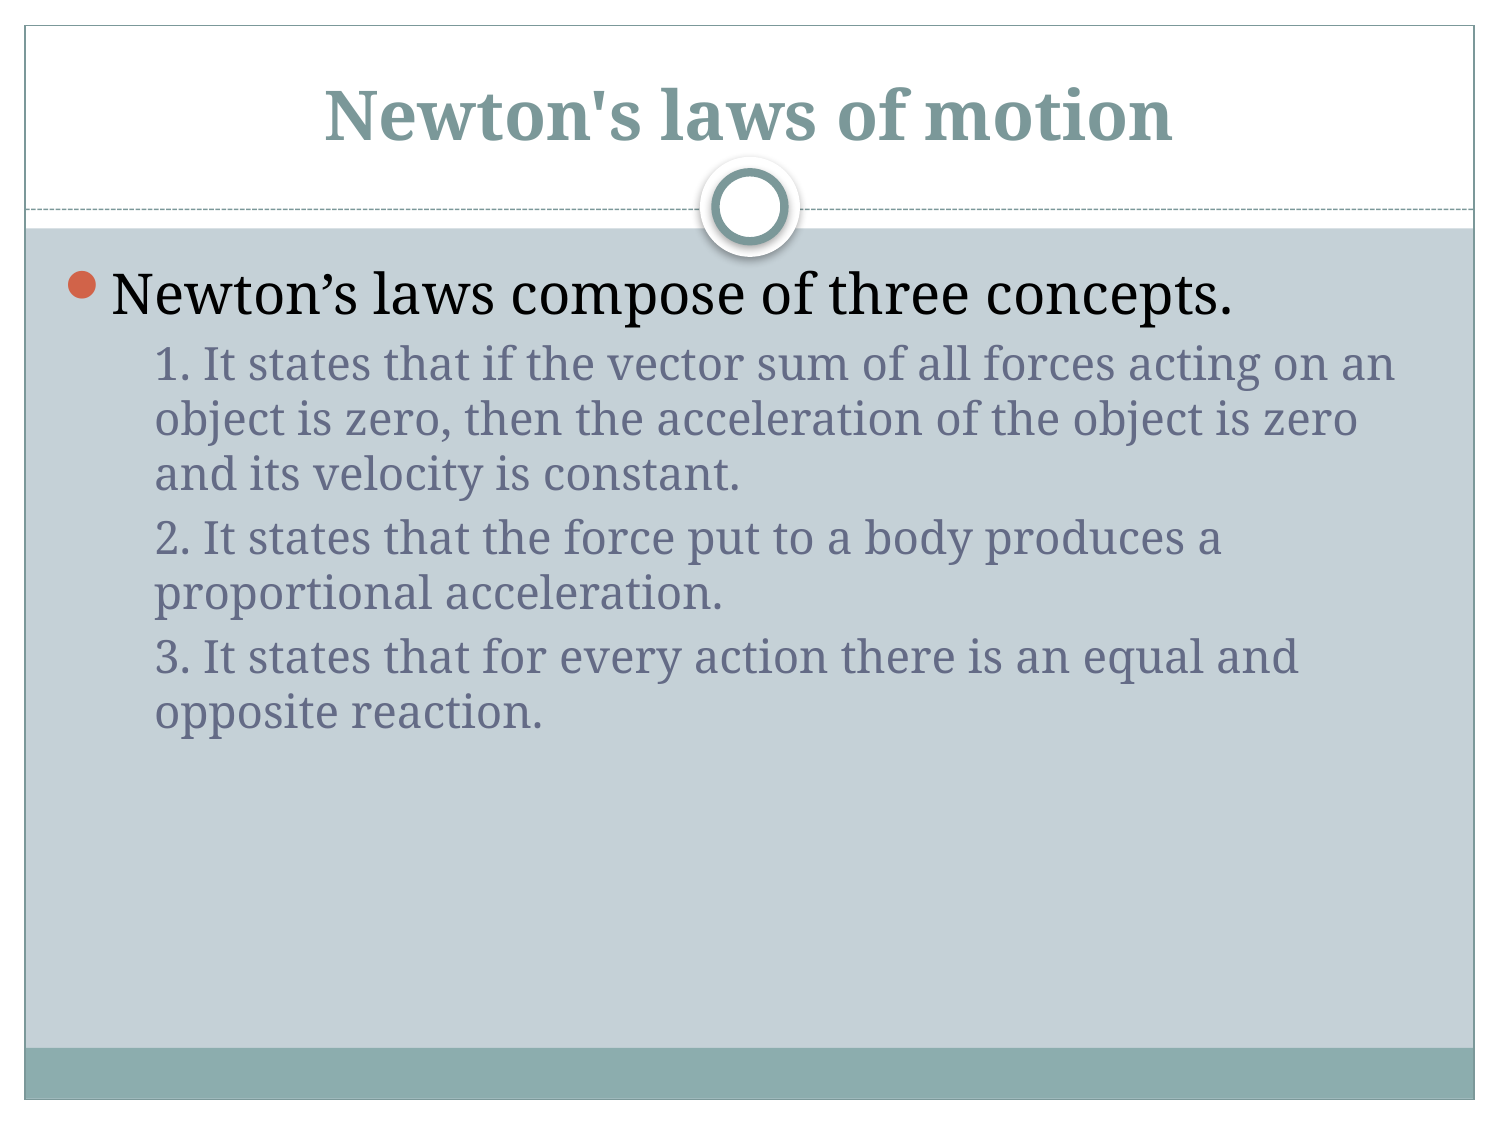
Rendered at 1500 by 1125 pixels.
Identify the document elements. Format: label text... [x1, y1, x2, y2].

list Newton’s laws compose of three concepts. 1. It states that if the vector sum of all forces acting on an object is zero, then the acceleration of the object is zero and its velocity is constant. 2. It states that the force put to a body produces a proportional acceleration. 3. It states that for every action there is an equal and opposite reaction. [49, 250, 1445, 1001]
title Newton's laws of motion [49, 37, 1450, 162]
